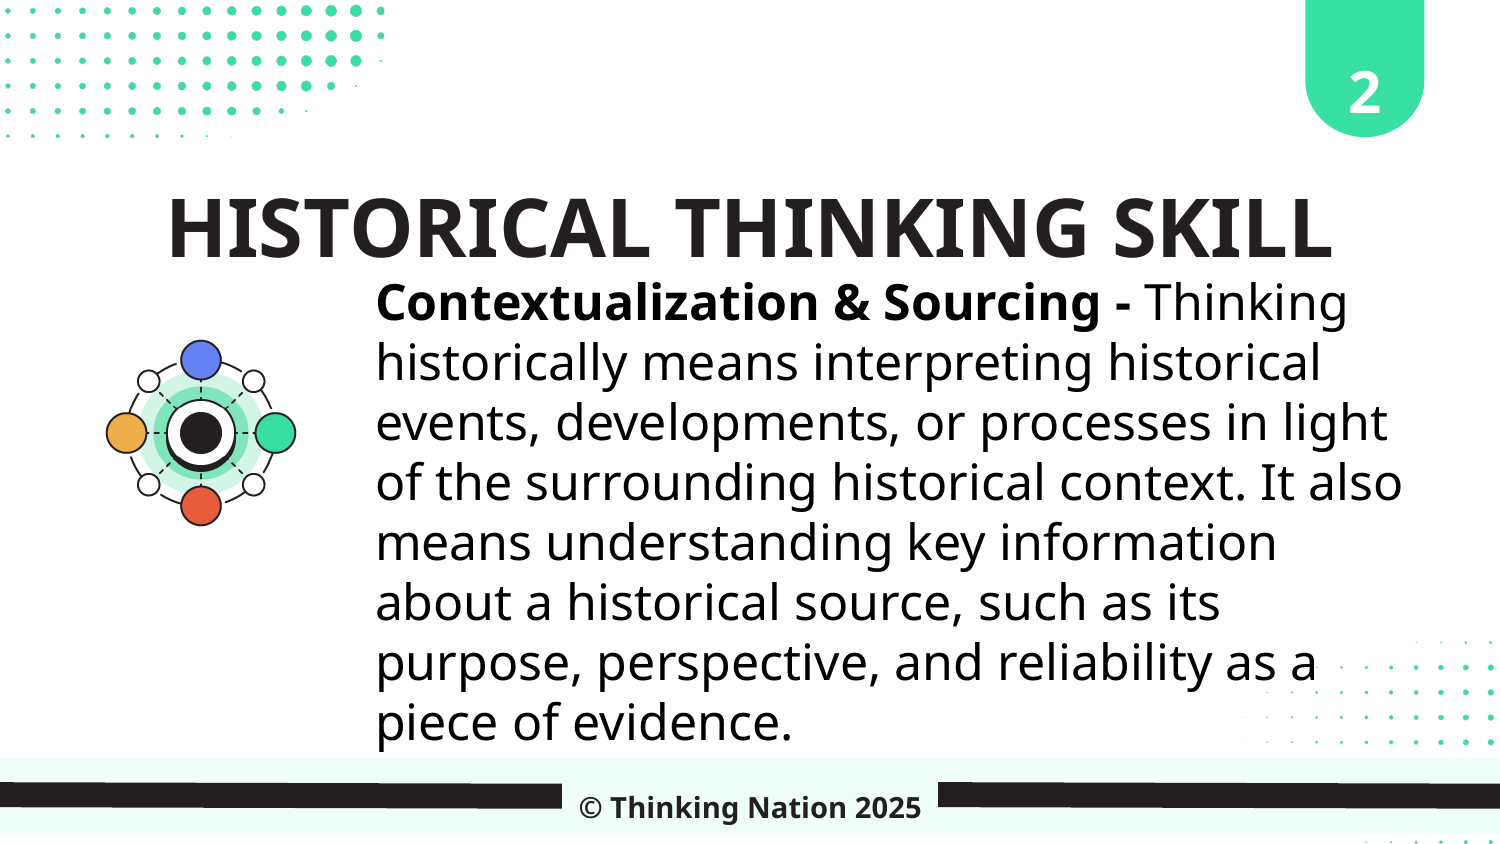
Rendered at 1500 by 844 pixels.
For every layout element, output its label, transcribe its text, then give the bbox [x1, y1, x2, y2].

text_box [0, 756, 1500, 835]
picture [76, 310, 326, 556]
text_box Contextualization & Sourcing - Thinking historically means interpreting historical events, developments, or processes in light of the surrounding historical context. It also means understanding key information about a historical source, such as its purpose, perspective, and reliability as a piece of evidence. [375, 274, 1421, 751]
text_box [1217, 640, 1500, 755]
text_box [1300, 0, 1430, 138]
text_box HISTORICAL THINKING SKILL [59, 137, 1441, 274]
text_box [0, 0, 385, 138]
